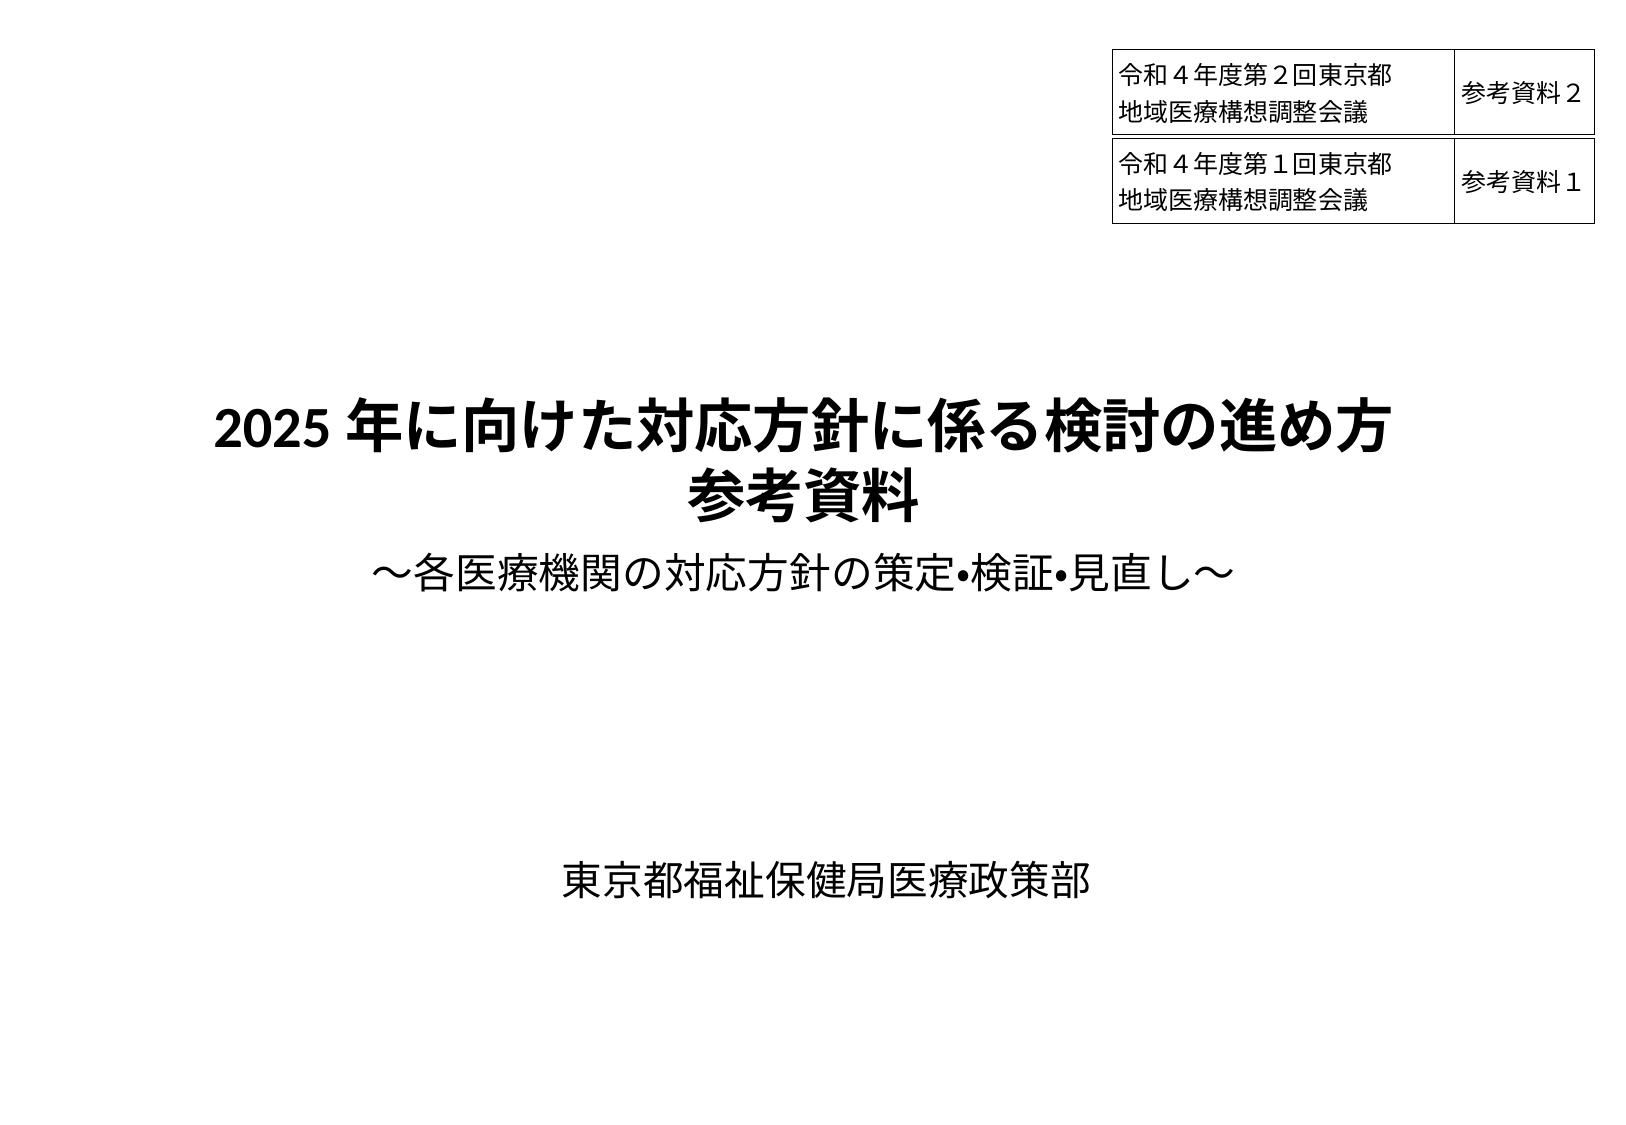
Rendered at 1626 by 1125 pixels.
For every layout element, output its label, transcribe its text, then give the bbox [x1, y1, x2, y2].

subtitle 東京都福祉保健局医療政策部 [217, 853, 1436, 1125]
table_header 令和４年度第１回東京都 地域医療構想調整会議 [1113, 139, 1454, 223]
table_header 参考資料１ [1455, 139, 1594, 223]
title 2025年に向けた対応方針に係る検討の進め方 参考資料 ～各医療機関の対応方針の策定・検証・見直し～ [80, 279, 1528, 604]
table_header 参考資料２ [1455, 50, 1594, 134]
table_header 令和４年度第２回東京都 地域医療構想調整会議 [1113, 50, 1454, 134]
